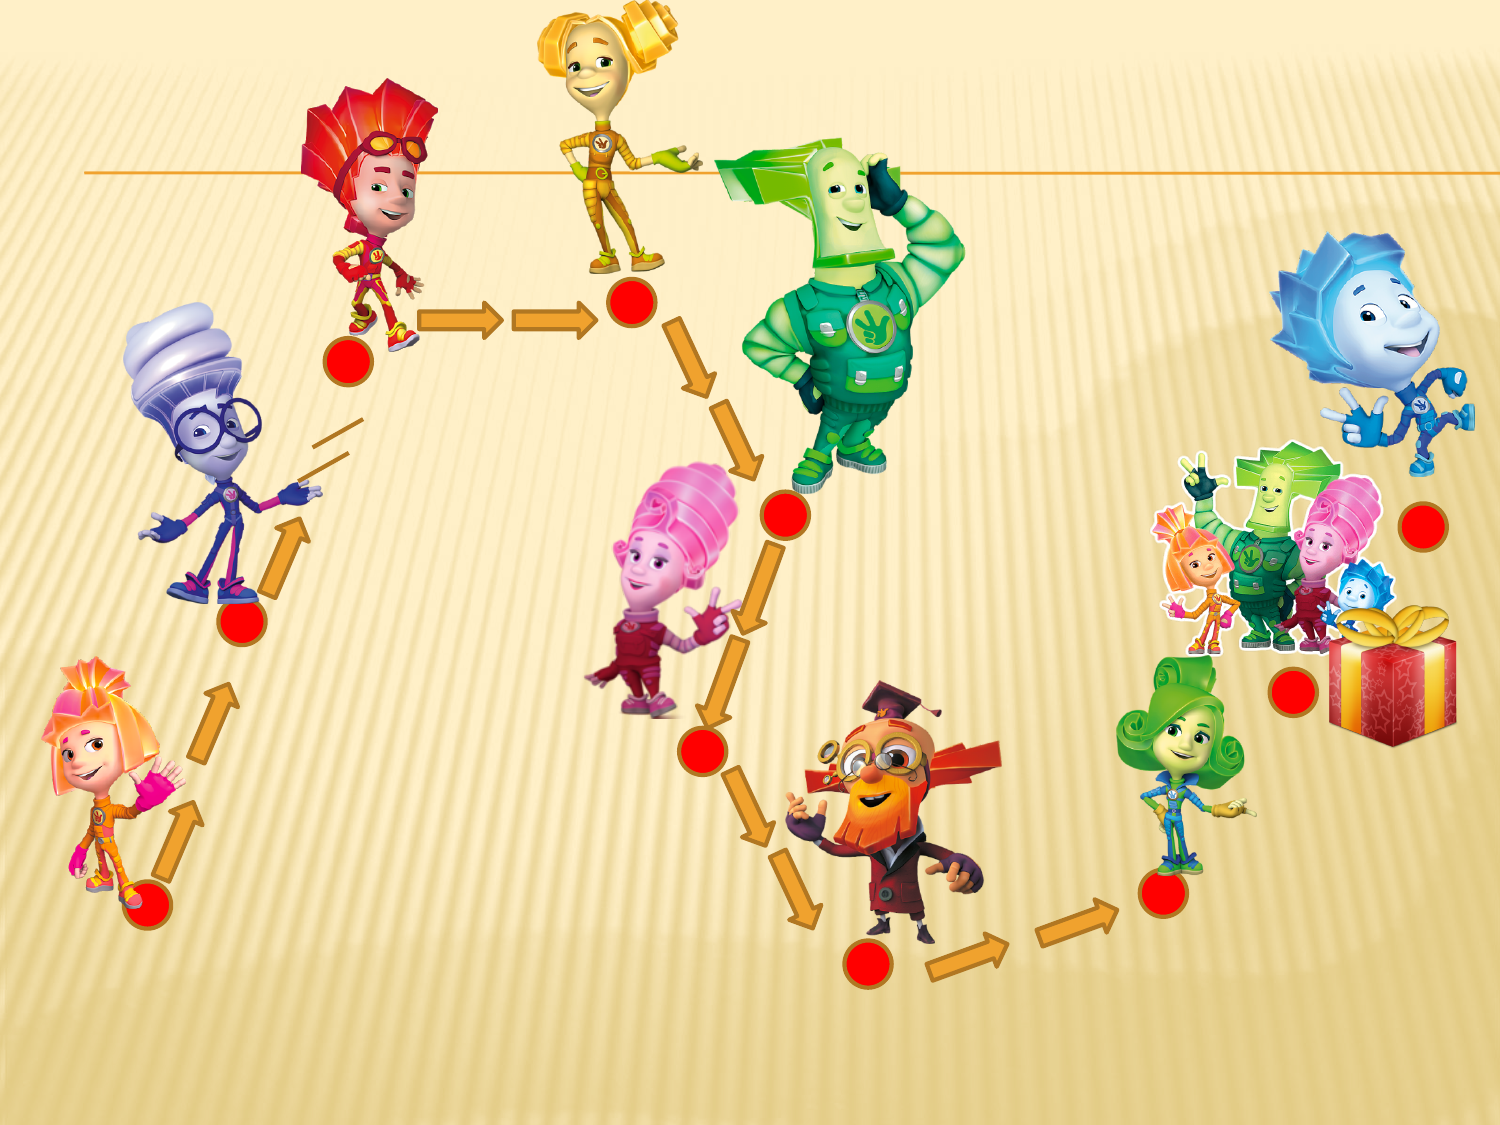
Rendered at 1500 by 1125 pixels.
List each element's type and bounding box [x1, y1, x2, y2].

text_box [1267, 680, 1306, 719]
picture [537, 0, 703, 275]
picture [40, 656, 186, 910]
text_box [332, 451, 350, 465]
picture [1269, 231, 1475, 478]
text_box [661, 316, 704, 399]
picture [300, 77, 438, 353]
text_box [720, 765, 775, 848]
picture [1115, 420, 1471, 877]
picture [537, 136, 1002, 944]
text_box [132, 926, 163, 931]
text_box [216, 620, 268, 648]
text_box [924, 957, 1004, 983]
text_box [1034, 897, 1120, 949]
text_box [676, 737, 729, 778]
text_box [332, 417, 365, 440]
text_box [1420, 501, 1449, 553]
text_box [767, 852, 775, 874]
text_box [196, 681, 240, 766]
picture [123, 302, 323, 604]
text_box [332, 370, 373, 388]
text_box [447, 300, 504, 340]
text_box [842, 961, 894, 990]
text_box [1137, 894, 1190, 919]
text_box [196, 803, 205, 828]
text_box [606, 293, 658, 329]
text_box [511, 300, 599, 340]
